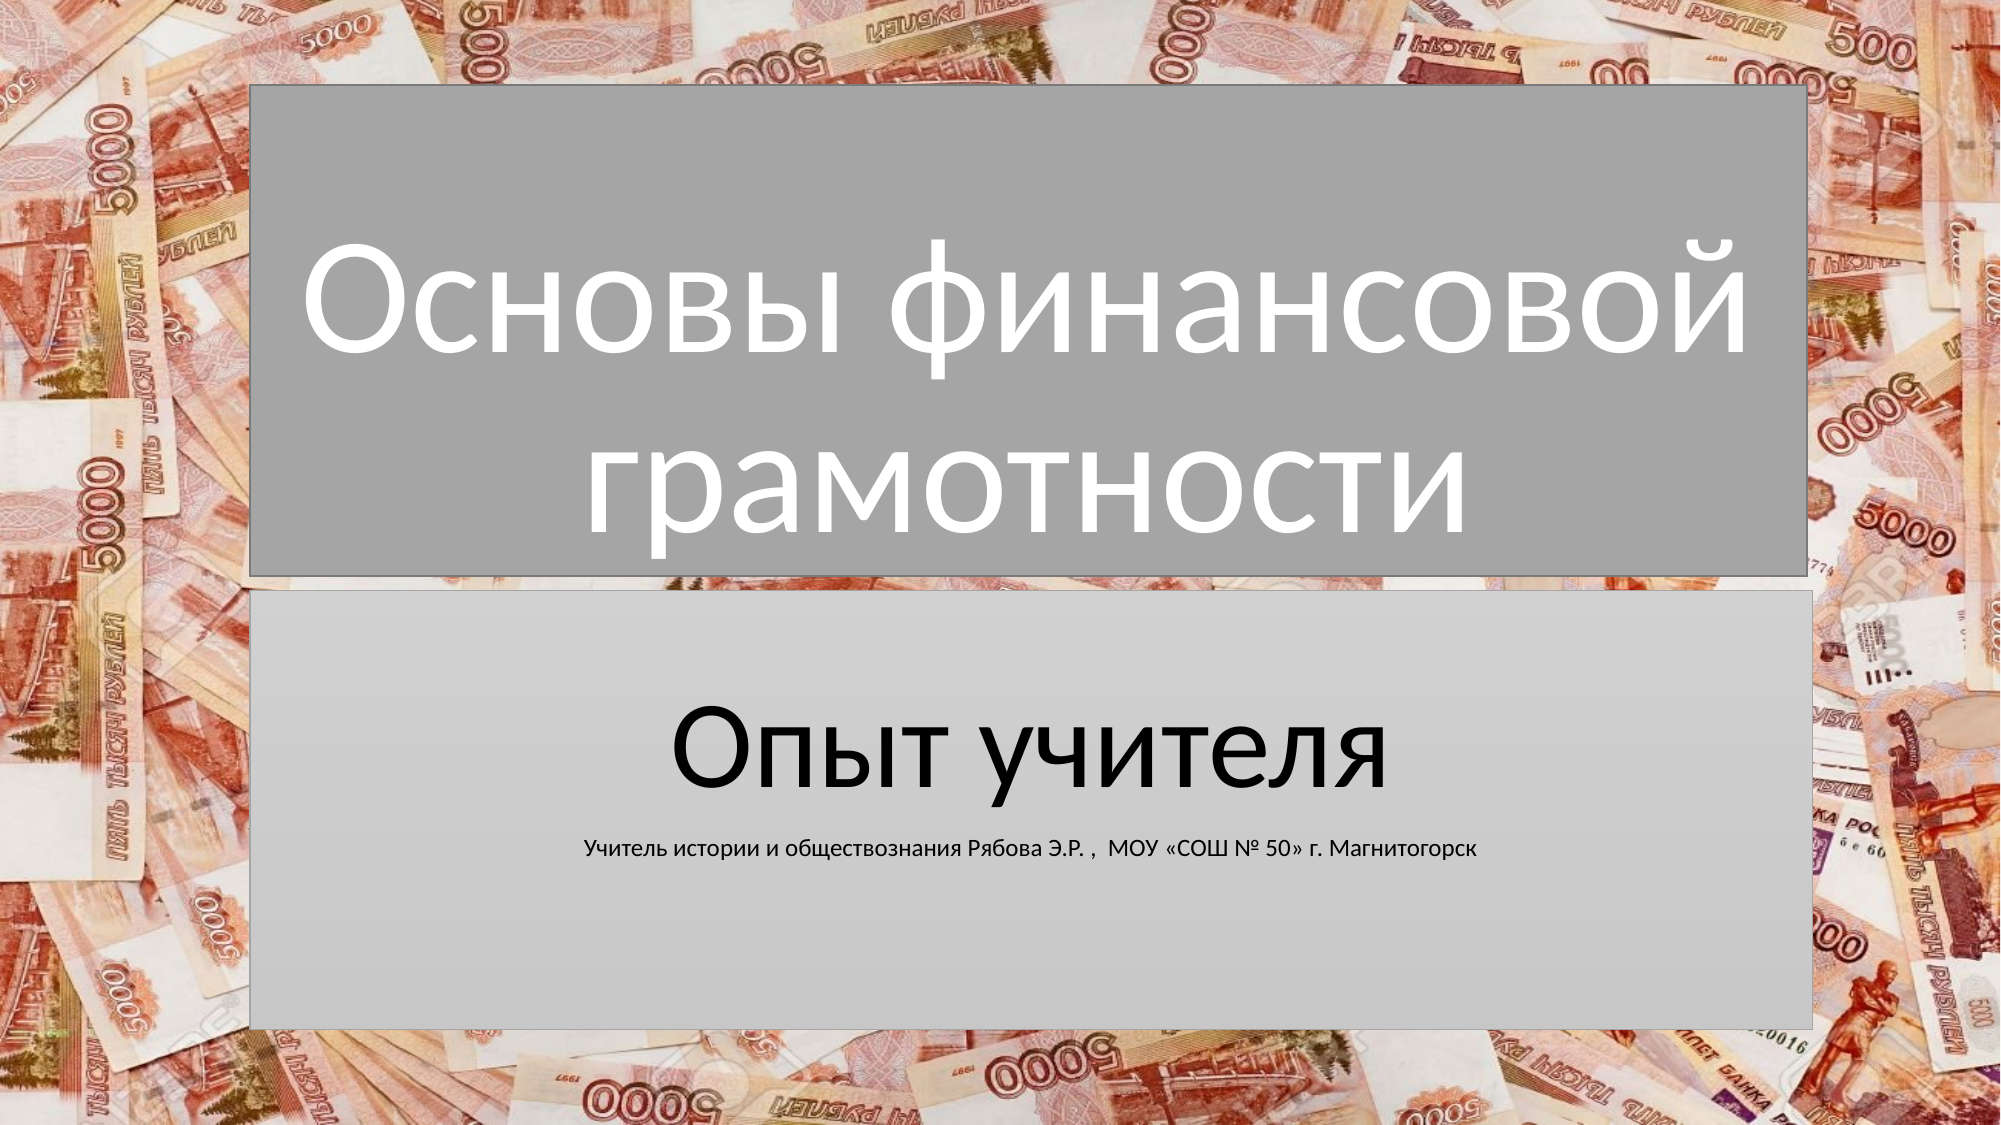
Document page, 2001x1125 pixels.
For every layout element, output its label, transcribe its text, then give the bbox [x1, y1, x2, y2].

title Основы финансовой грамотности [249, 84, 1808, 577]
subtitle Опыт учителя Учитель истории и обществознания Рябова Э.Р. , МОУ «СОШ № 50» г. Магнитогорск [249, 590, 1813, 1030]
picture [0, 0, 2001, 1125]
